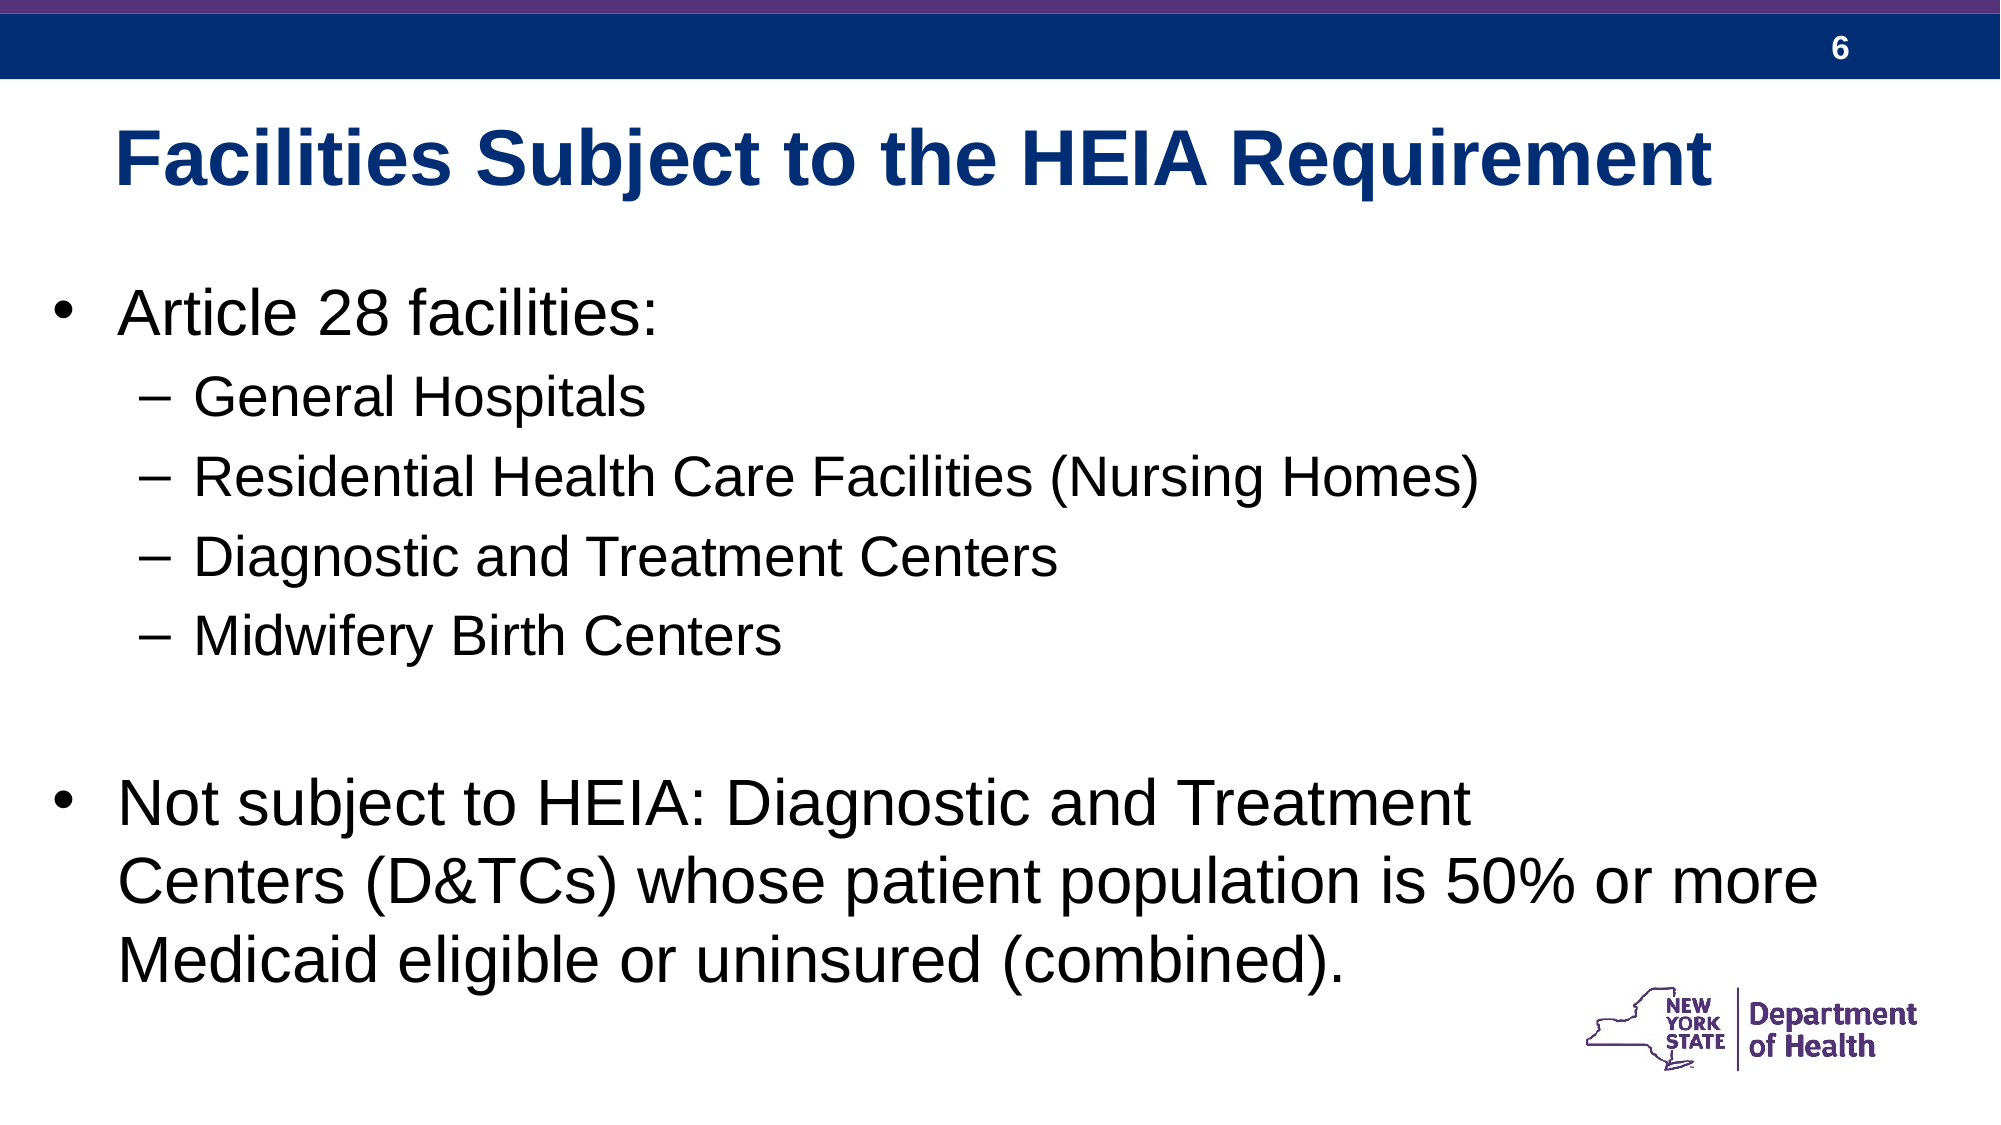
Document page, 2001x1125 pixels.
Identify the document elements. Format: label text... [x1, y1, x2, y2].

picture [1586, 1005, 1917, 1071]
list Article 28 facilities: General Hospitals Residential Health Care Facilities (Nursing Homes) Diagnostic and Treatment Centers Midwifery Birth Centers Not subject to HEIA: Diagnostic and Treatment Centers (D&TCs) whose patient population is 50% or more Medicaid eligible or uninsured (combined). [37, 262, 1941, 1005]
title Facilities Subject to the HEIA Requirement [99, 60, 1900, 248]
